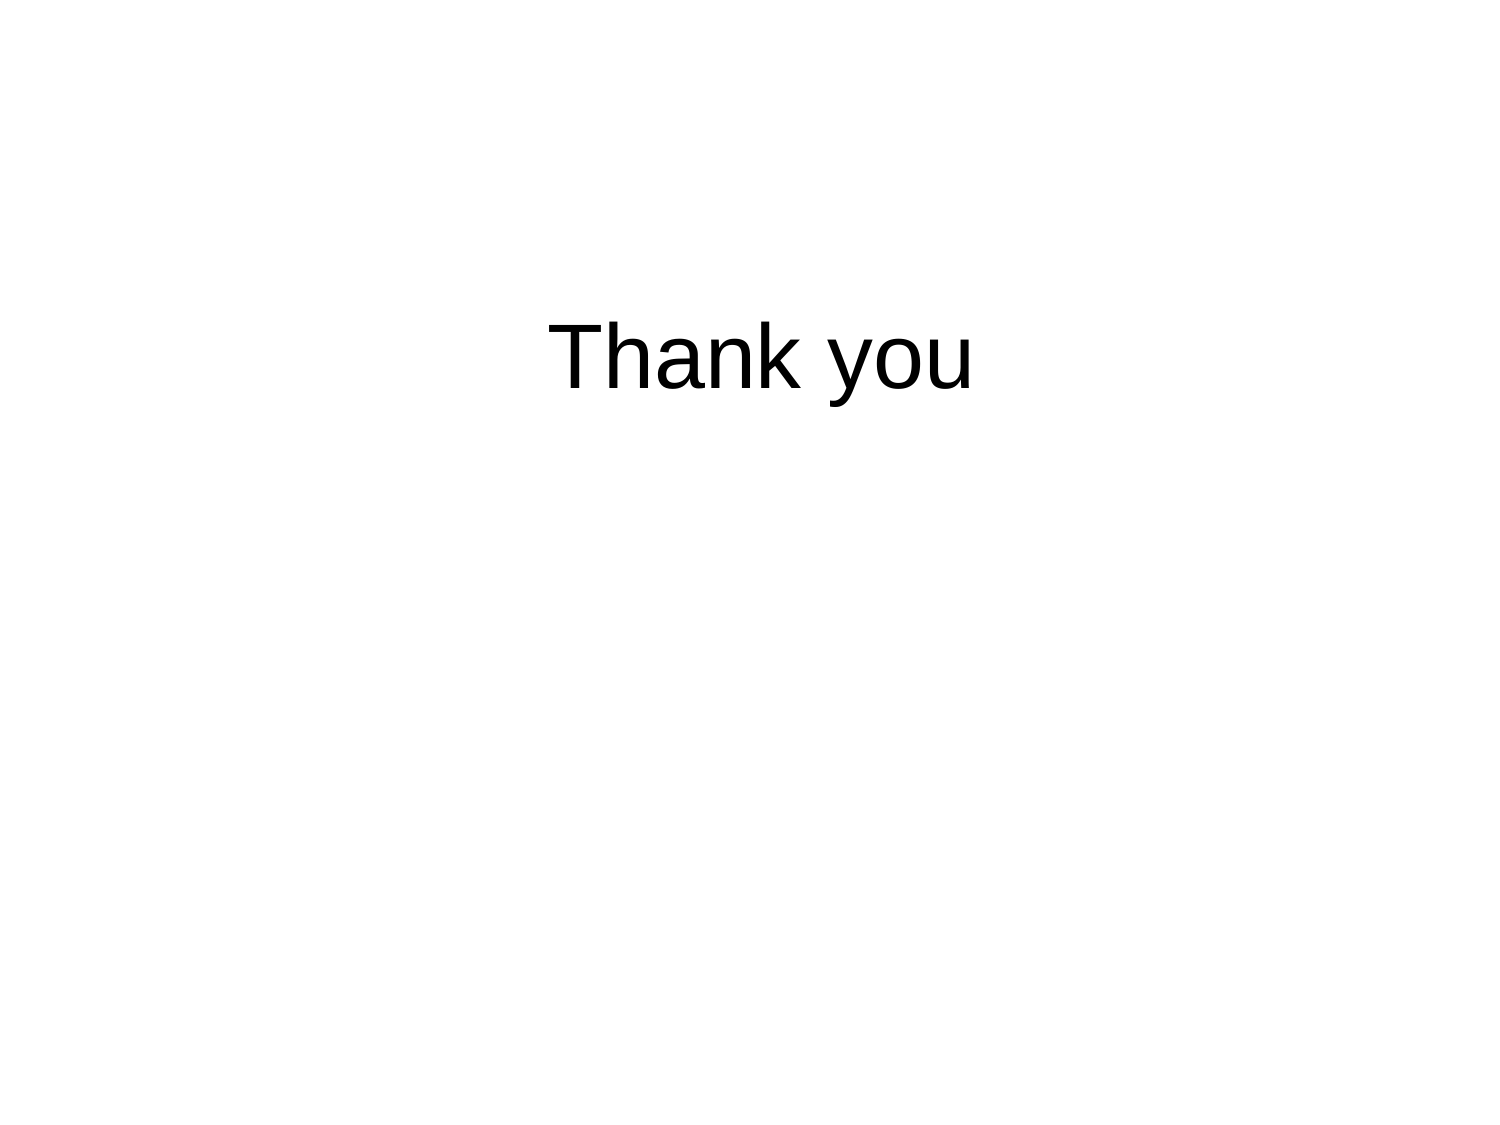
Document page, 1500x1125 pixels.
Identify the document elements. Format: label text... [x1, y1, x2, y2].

title Thank you [123, 231, 1400, 474]
